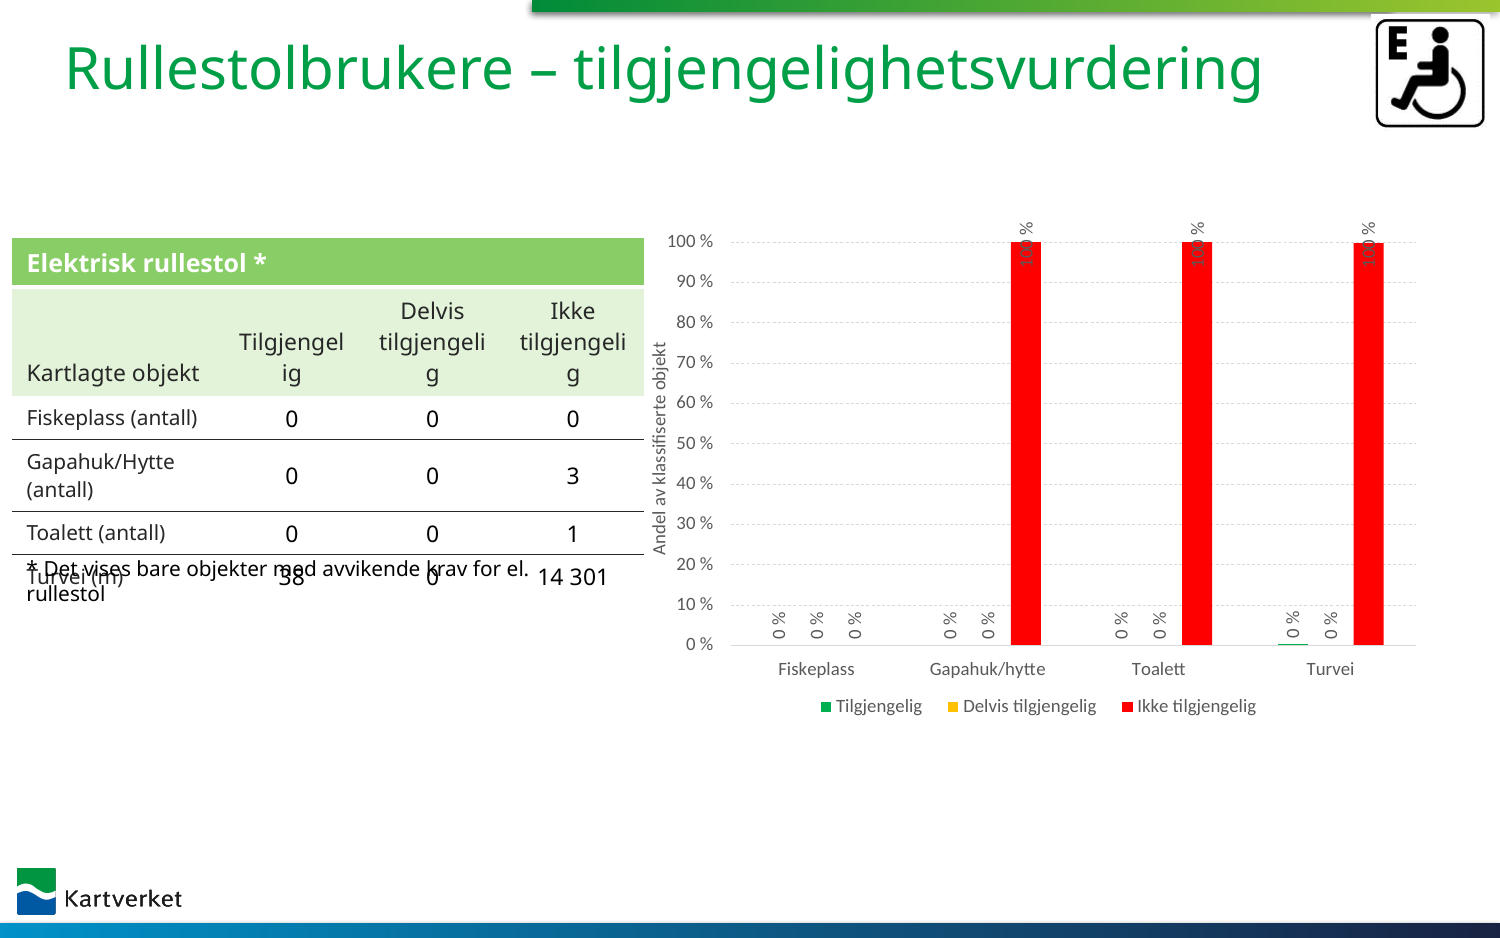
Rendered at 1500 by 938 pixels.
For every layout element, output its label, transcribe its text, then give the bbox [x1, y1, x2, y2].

table_cell Toalett (antall) [12, 512, 222, 548]
table_cell 1 [503, 512, 638, 554]
table_cell 3 [503, 440, 638, 511]
table_cell Tilgjengelig [222, 289, 362, 396]
table_cell 0 [362, 440, 503, 511]
text_box * Det vises bare objekter med avvikende krav for el. rullestol [11, 548, 597, 613]
table_header Elektrisk rullestol * [12, 238, 638, 285]
table_cell 14 301 [597, 555, 638, 598]
table_cell Fiskeplass (antall) [12, 396, 222, 439]
table_cell Gapahuk/Hytte (antall) [12, 440, 222, 511]
table_cell Delvis tilgjengelig [362, 289, 503, 396]
table_cell 0 [222, 440, 362, 511]
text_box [1371, 13, 1491, 133]
table_cell 0 [222, 396, 362, 439]
picture [643, 218, 1428, 728]
text_box Rullestolbrukere – tilgjengelighetsvurdering [49, 12, 1372, 109]
table_cell 0 [503, 396, 638, 439]
table_cell 0 [362, 512, 503, 548]
table_cell 0 [362, 396, 503, 439]
table_cell 0 [222, 512, 362, 548]
table_cell Ikke tilgjengelig [503, 289, 638, 396]
table_cell Kartlagte objekt [12, 289, 222, 396]
